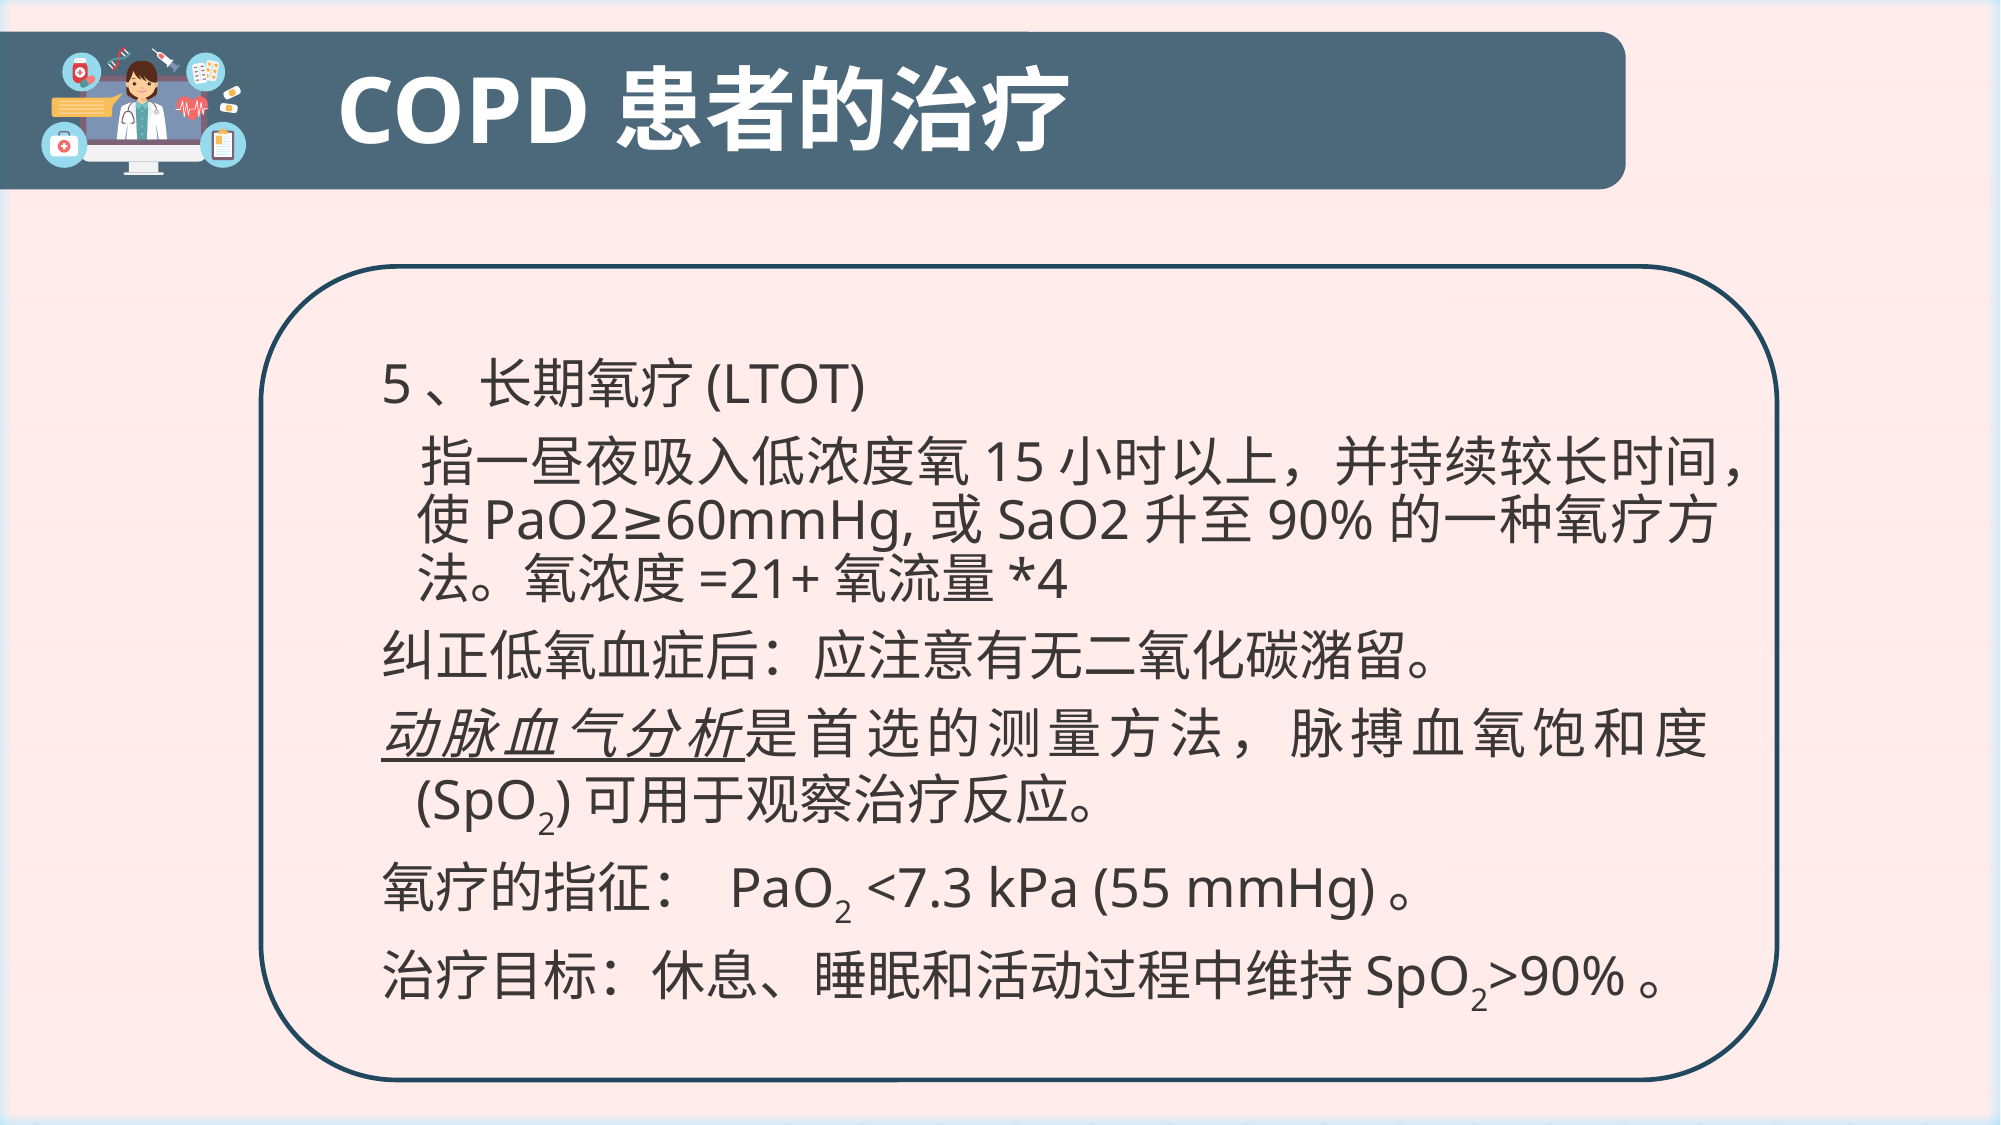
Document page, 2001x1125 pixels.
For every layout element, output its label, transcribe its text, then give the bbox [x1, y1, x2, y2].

text_box [0, 0, 2000, 1125]
text_box [3, 1, 1995, 1120]
text_box [259, 265, 1779, 1081]
text_box 5、长期氧疗(LTOT) 指一昼夜吸入低浓度氧15小时以上，并持续较长时间，使PaO2≥60mmHg,或SaO2升至90%的一种氧疗方法。氧浓度=21+氧流量*4 纠正低氧血症后：应注意有无二氧化碳潴留。 动脉血气分析是首选的测量方法，脉搏血氧饱和度(SpO2)可用于观察治疗反应。 氧疗的指征： PaO2 <7.3 kPa (55 mmHg)。 治疗目标：休息、睡眠和活动过程中维持SpO2>90%。 [366, 349, 1736, 1031]
text_box [0, 30, 1627, 191]
text_box COPD患者的治疗 [321, 44, 1140, 170]
picture [9, 5, 1989, 1116]
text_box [41, 46, 246, 175]
